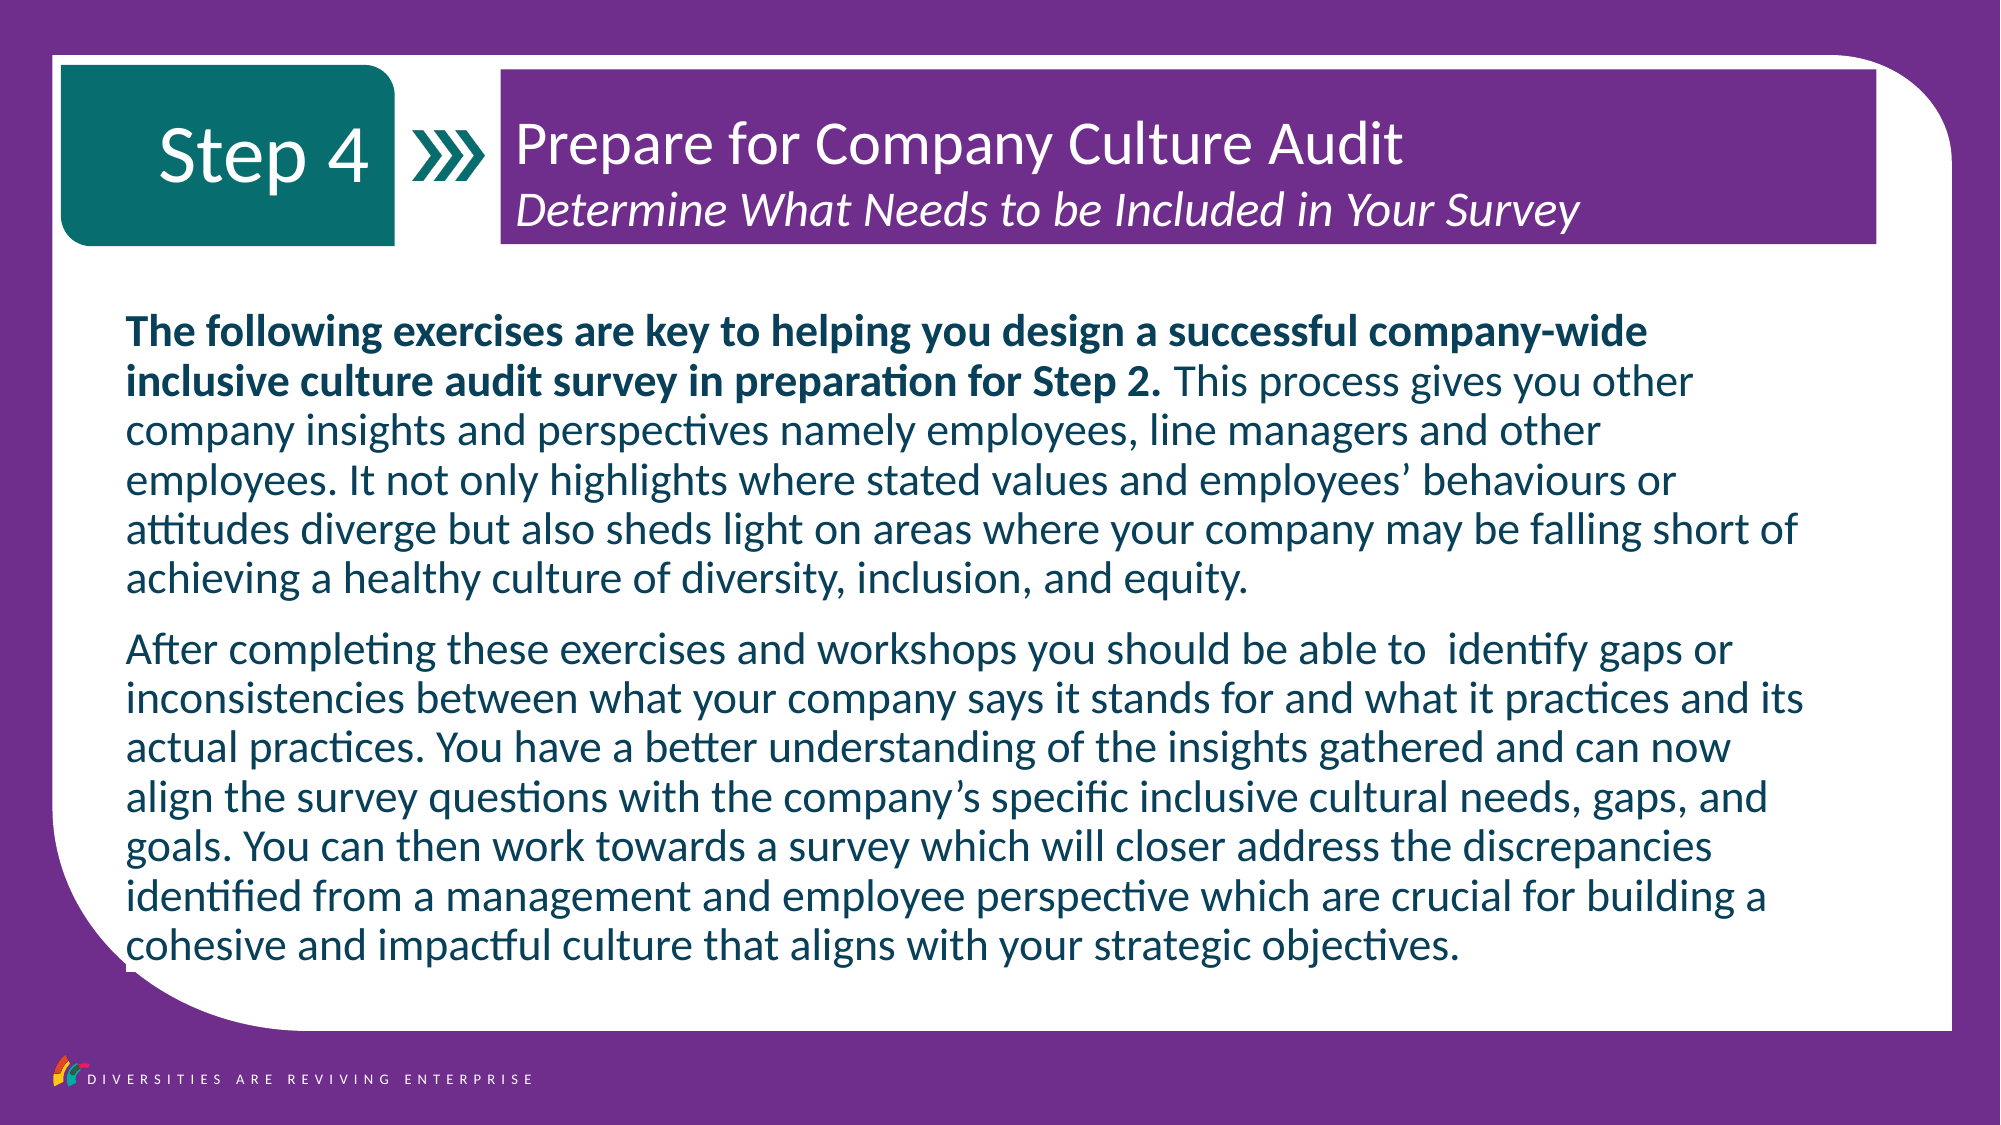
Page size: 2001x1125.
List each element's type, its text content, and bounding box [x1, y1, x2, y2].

list The following exercises are key to helping you design a successful company-wide inclusive culture audit survey in preparation for Step 2. This process gives you other company insights and perspectives namely employees, line managers and other employees. It not only highlights where stated values and employees’ behaviours or attitudes diverge but also sheds light on areas where your company may be falling short of achieving a healthy culture of diversity, inclusion, and equity. After completing these exercises and workshops you should be able to identify gaps or inconsistencies between what your company says it stands for and what it practices and its actual practices. You have a better understanding of the insights gathered and can now align the survey questions with the company’s specific inclusive cultural needs, gaps, and goals. You can then work towards a survey which will closer address the discrepancies identified from a management and employee perspective which are crucial for building a cohesive and impactful culture that aligns with your strategic objectives. [110, 299, 1838, 932]
text_box Prepare for Company Culture Audit Determine What Needs to be Included in Your Survey [500, 69, 1877, 245]
text_box Step 4 [15, 56, 385, 213]
text_box [59, 71, 396, 248]
picture [404, 112, 491, 199]
